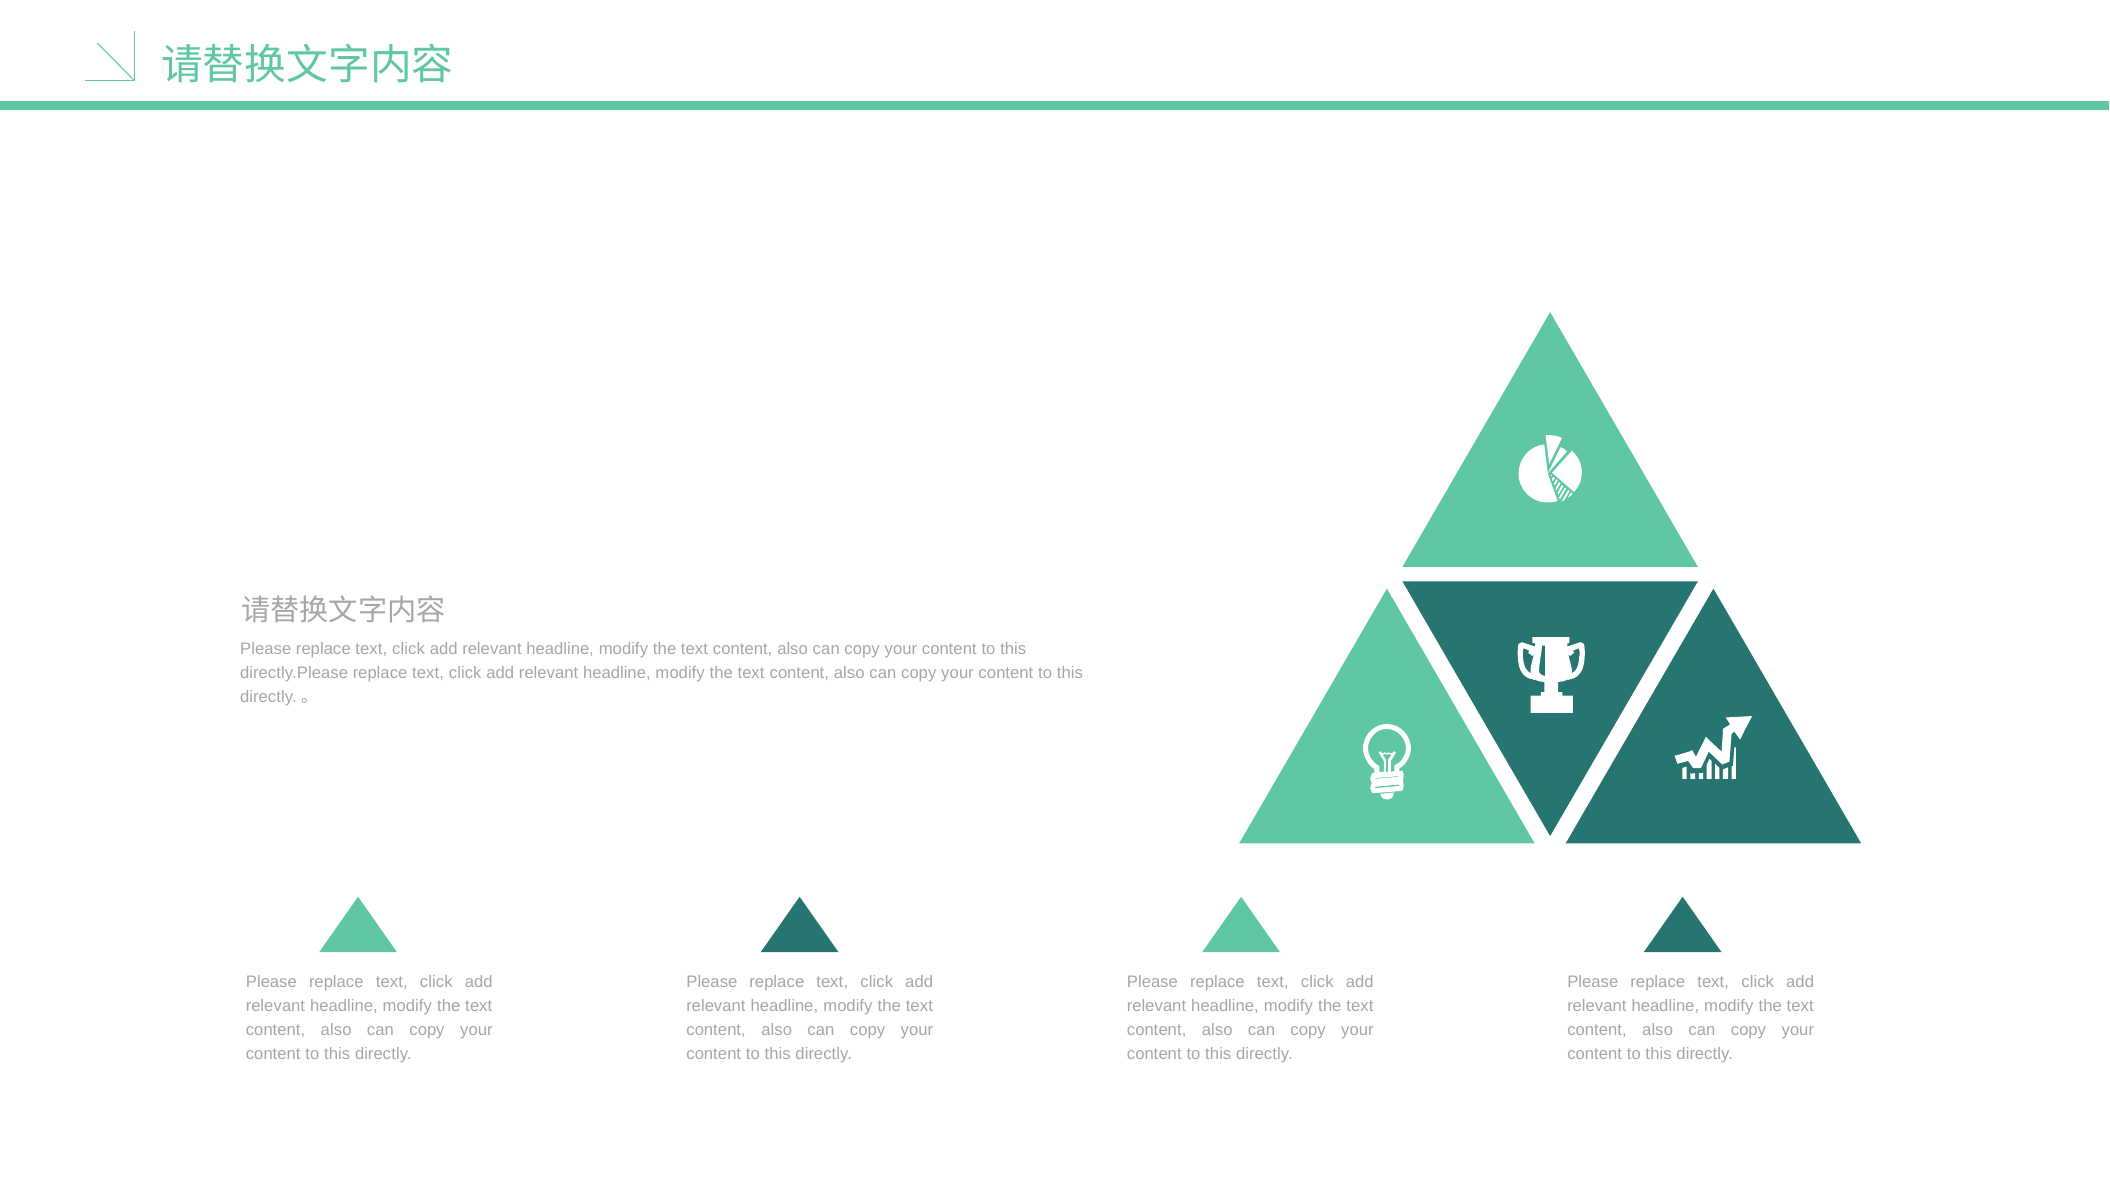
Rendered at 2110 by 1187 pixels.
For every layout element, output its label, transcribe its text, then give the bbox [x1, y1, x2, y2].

text_box Please replace text, click add relevant headline, modify the text content, also can copy your content to this directly. [671, 959, 949, 1070]
text_box [1200, 894, 1283, 954]
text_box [1239, 588, 1535, 844]
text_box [1402, 312, 1698, 567]
text_box 请替换文字内容 [145, 22, 500, 94]
text_box Please replace text, click add relevant headline, modify the text content, also can copy your content to this directly. [1552, 959, 1830, 1070]
text_box Please replace text, click add relevant headline, modify the text content, also can copy your content to this directly. [231, 959, 508, 1070]
text_box [758, 894, 841, 954]
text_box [1565, 588, 1862, 844]
text_box [1641, 894, 1724, 954]
text_box Please replace text, click add relevant headline, modify the text content, also can copy your content to this directly.Please replace text, click add relevant headline, modify the text content, also can copy your content to this directly.。 [225, 626, 1143, 713]
text_box 请替换文字内容 [226, 577, 461, 626]
text_box [317, 894, 399, 954]
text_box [1402, 581, 1698, 837]
text_box Please replace text, click add relevant headline, modify the text content, also can copy your content to this directly. [1112, 959, 1389, 1070]
